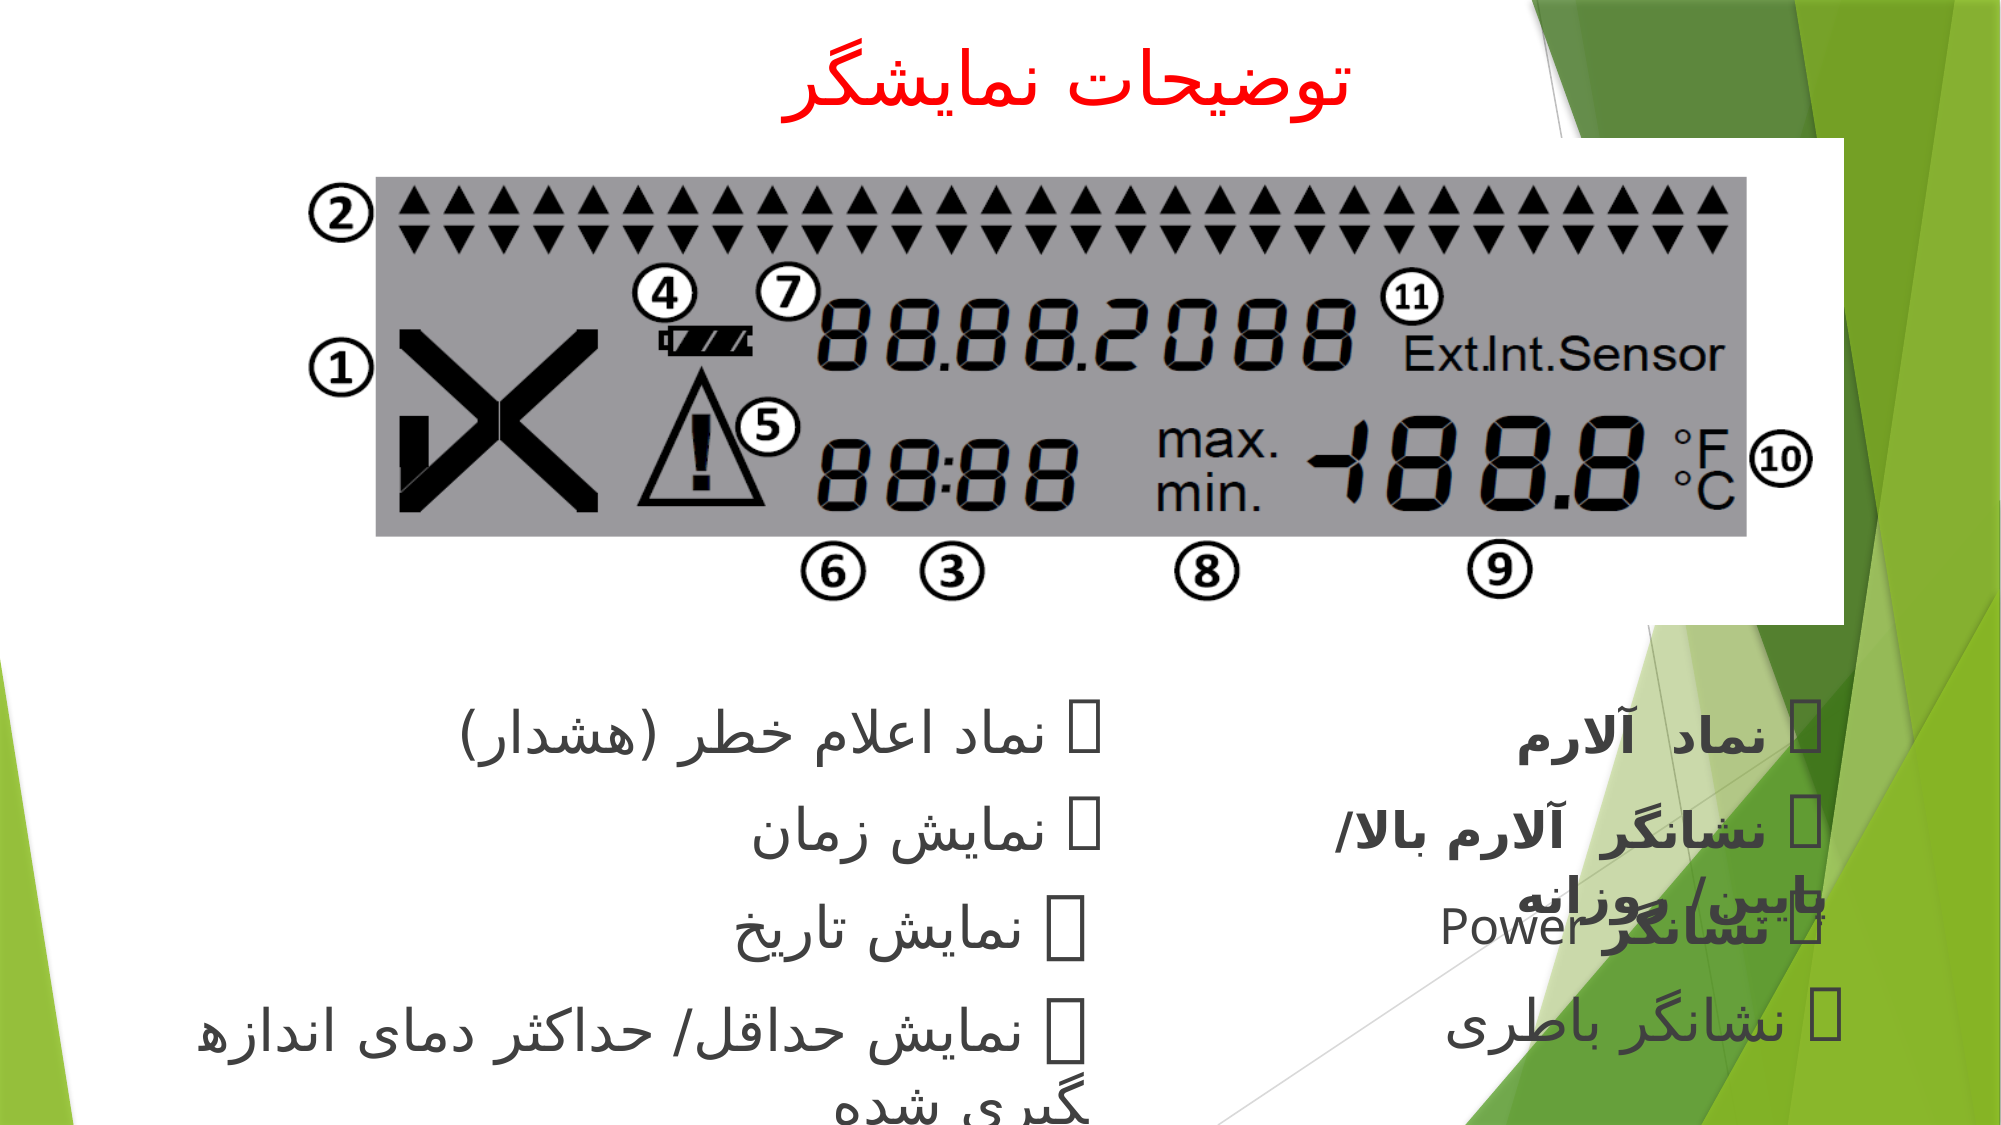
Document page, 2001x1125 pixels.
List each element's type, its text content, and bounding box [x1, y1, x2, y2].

text_box  نمایش تاریخ [294, 866, 1104, 964]
text_box  نشانگر باطری [1189, 959, 1864, 1057]
text_box  نشانگر Power [1189, 862, 1844, 959]
text_box  نماد اعلام خطر (هشدار) [294, 670, 1123, 767]
title توضیحات نمایشگر [338, 23, 1800, 136]
list  نماد آلارم [1123, 670, 1844, 767]
text_box  نمایش زمان [294, 767, 1123, 865]
text_box  نشانگر آلارم بالا/ پایین/ روزانه [1189, 766, 1844, 862]
text_box  نمایش حداقل/ حداکثر دمای اندازه­گیری شده [137, 968, 1104, 1066]
picture [293, 137, 1845, 626]
